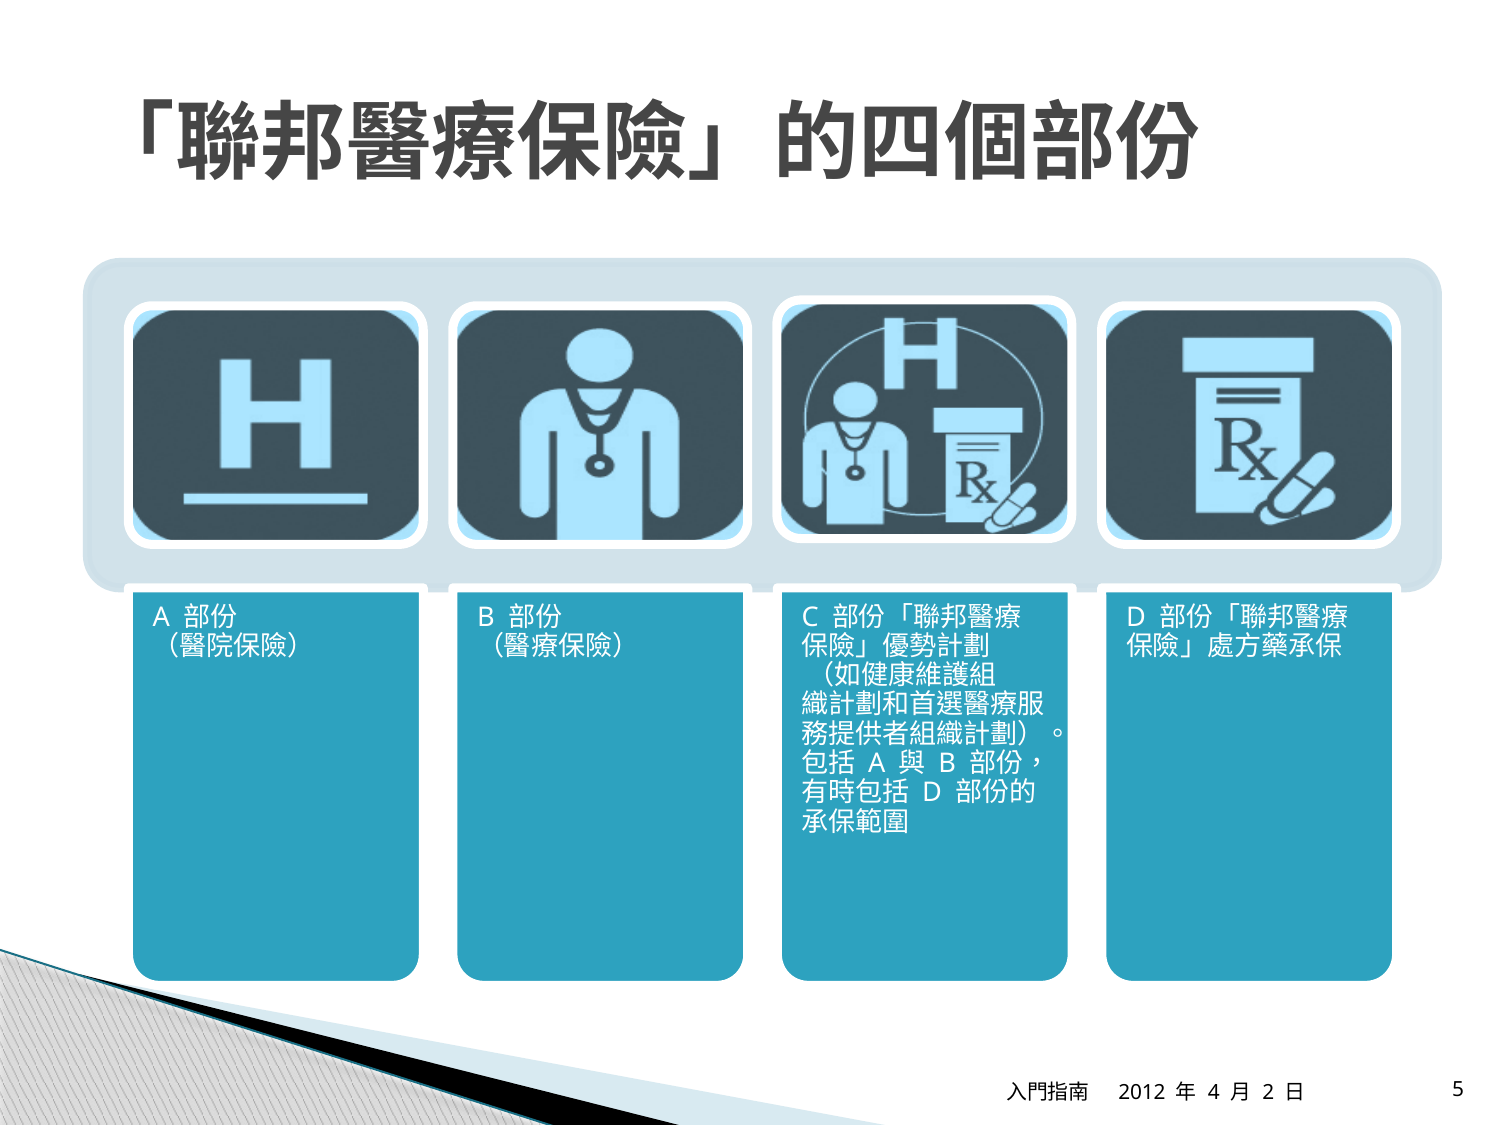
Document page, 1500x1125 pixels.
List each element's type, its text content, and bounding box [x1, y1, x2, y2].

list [87, 262, 1438, 986]
slide_number 5 [1418, 1051, 1479, 1112]
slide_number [1105, 1051, 1418, 1112]
title 「聯邦醫療保險」的四個部份 [75, 45, 1425, 233]
footer 入門指南 [718, 1051, 1105, 1112]
